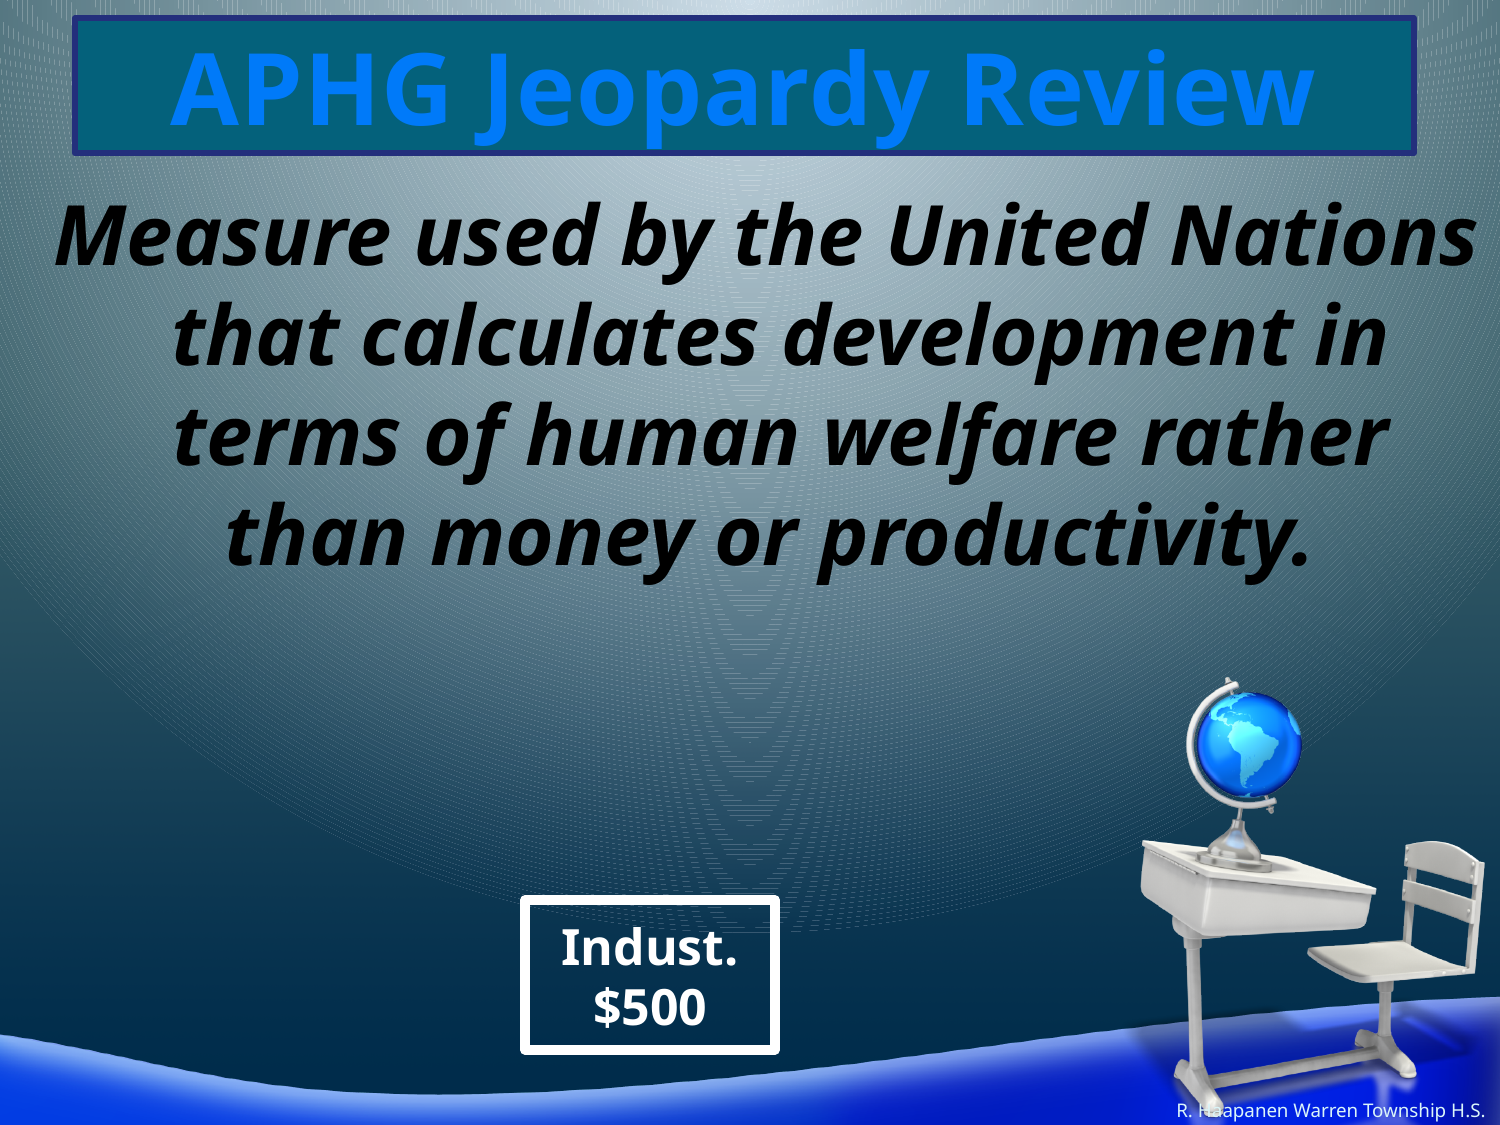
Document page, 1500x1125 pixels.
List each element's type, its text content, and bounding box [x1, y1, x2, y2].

footer R. Haapanen Warren Township H.S. [1025, 1091, 1500, 1125]
list Measure used by the United Nations that calculates development in terms of human welfare rather than money or productivity. [33, 174, 1500, 825]
picture [0, 0, 1500, 1125]
text_box Indust. $500 [525, 899, 775, 1050]
